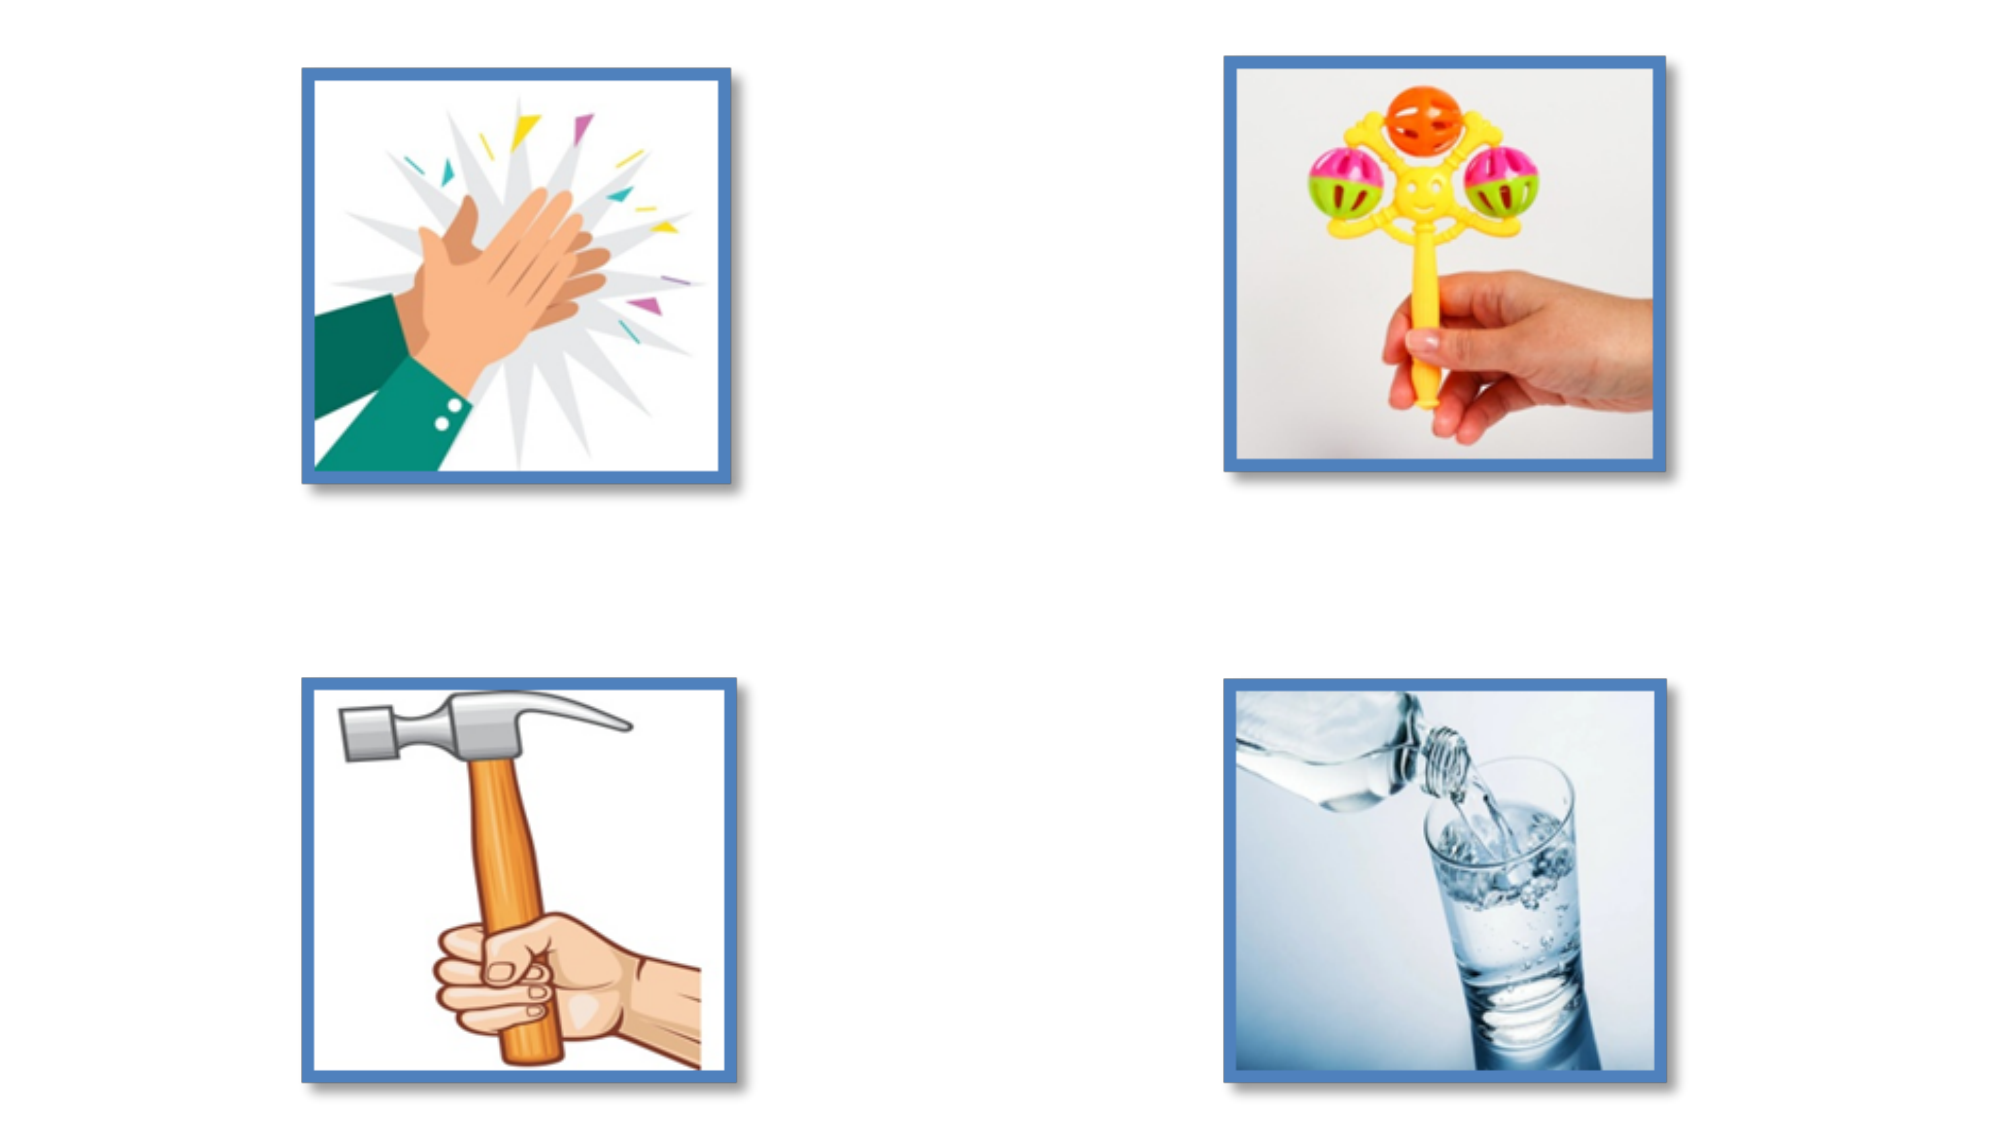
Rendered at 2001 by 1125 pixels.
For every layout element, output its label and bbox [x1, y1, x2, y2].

picture [294, 670, 764, 1110]
picture [294, 60, 759, 512]
picture [1216, 671, 1694, 1110]
picture [1216, 48, 1694, 500]
